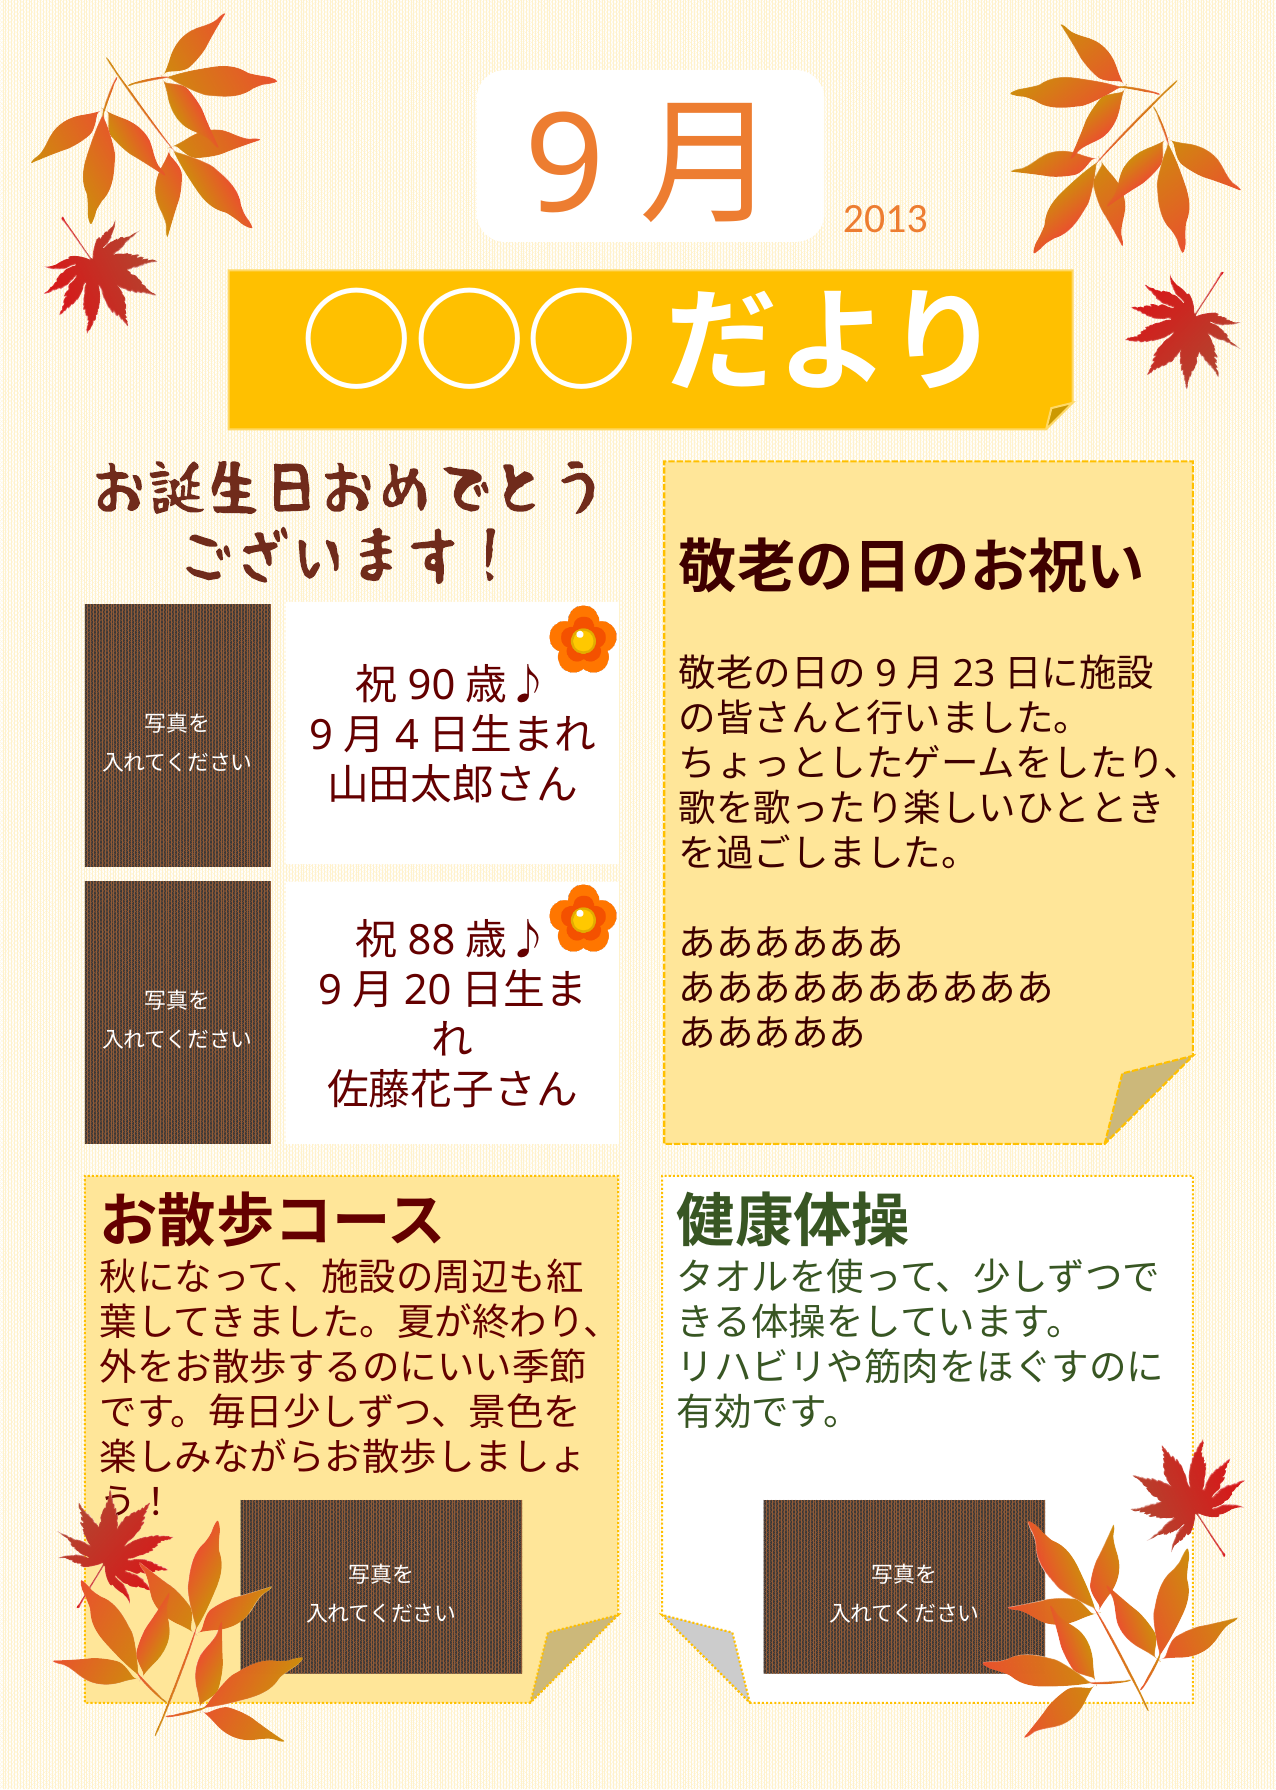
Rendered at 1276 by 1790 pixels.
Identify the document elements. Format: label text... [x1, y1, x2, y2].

text_box 写真を 入れてください [240, 1499, 523, 1675]
text_box 写真を 入れてください [84, 880, 271, 1145]
picture [39, 38, 296, 335]
picture [95, 461, 595, 585]
text_box 写真を 入れてください [84, 603, 271, 868]
picture [546, 881, 619, 954]
text_box 敬老の日のお祝い 敬老の日の9月23日に施設の皆さんと行いました。 ちょっとしたゲームをしたり、歌を歌ったり楽しいひとときを過ごしました。 ああああああ ああああああああああ あああああ [663, 460, 1197, 1145]
picture [546, 602, 619, 675]
picture [972, 1438, 1249, 1723]
text_box 健康体操 タオルを使って、少しずつできる体操をしています。 リハビリや筋肉をほぐすのに有効です。 [658, 1174, 1194, 1704]
picture [970, 46, 1246, 390]
text_box 9月 [475, 69, 826, 243]
text_box お散歩コース 秋になって、施設の周辺も紅葉してきました。夏が終わり、外をお散歩するのにいい季節です。毎日少しずつ、景色を楽しみながらお散歩しましょう！ [83, 1174, 622, 1704]
text_box 祝88歳♪ 9月20日生まれ 佐藤花子さん [285, 881, 620, 1145]
text_box ○○○だより [227, 269, 1076, 431]
text_box 2013 [828, 183, 943, 249]
picture [53, 1489, 325, 1745]
text_box 祝90歳♪ 9月4日生まれ 山田太郎さん [285, 601, 620, 865]
text_box 写真を 入れてください [763, 1499, 1046, 1675]
